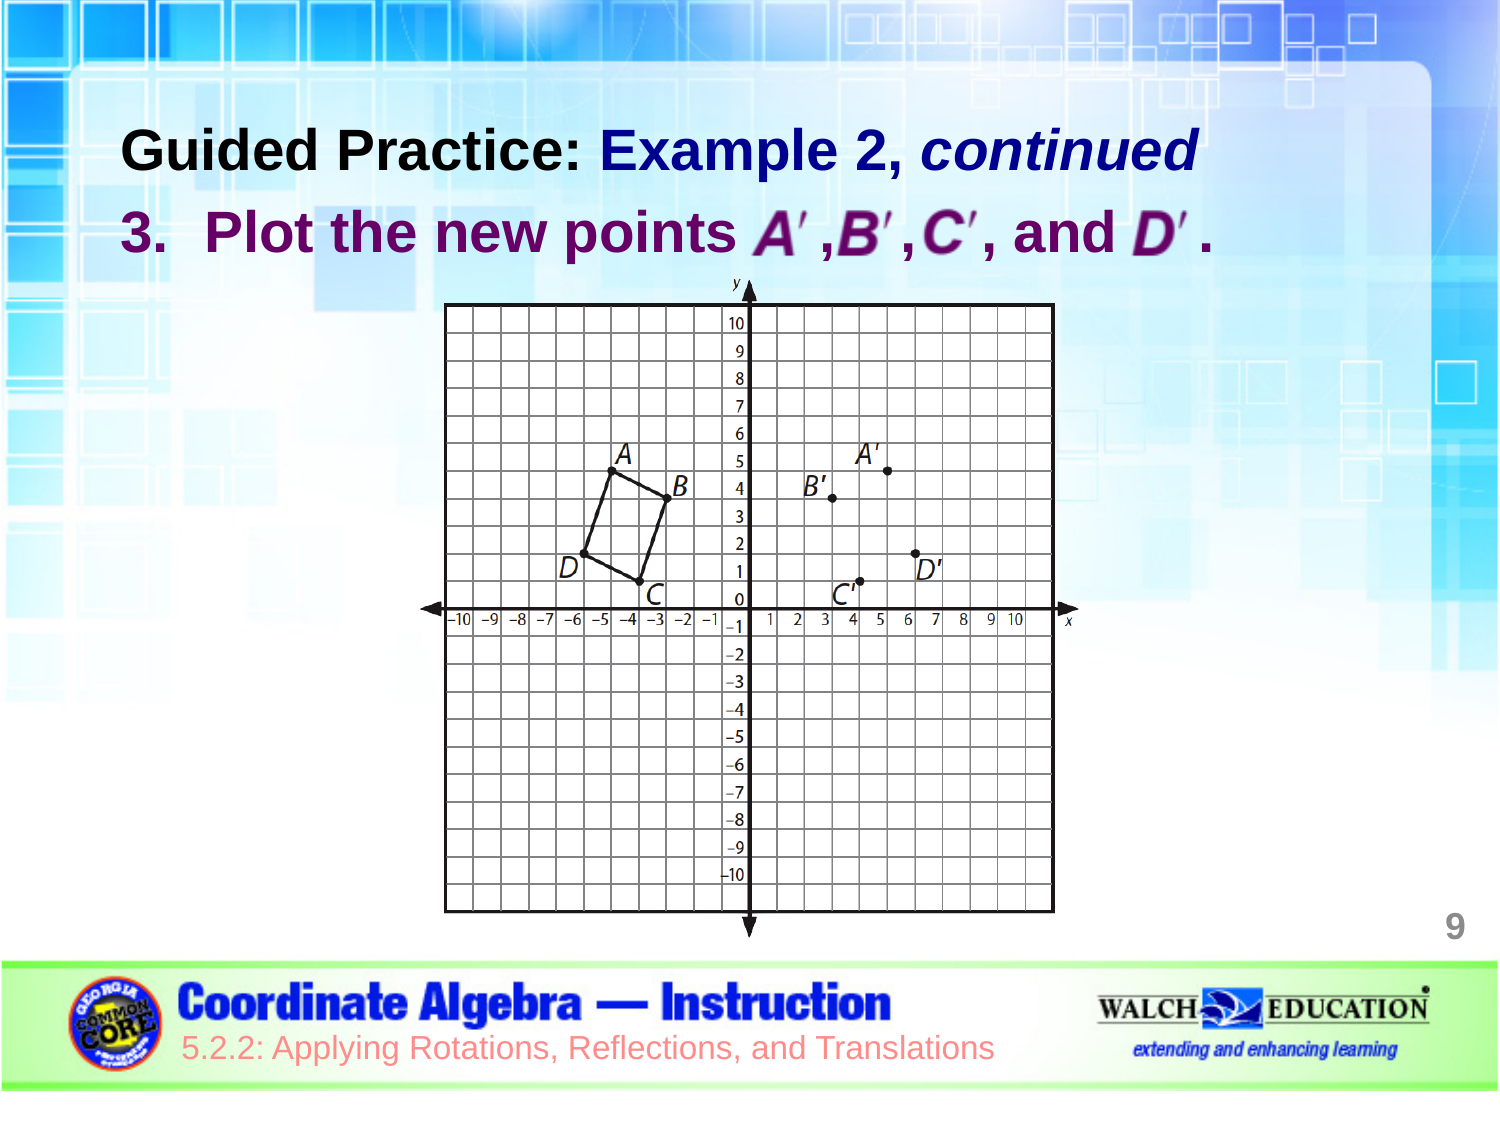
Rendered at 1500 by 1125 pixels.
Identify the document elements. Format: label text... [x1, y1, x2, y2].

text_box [1128, 205, 1191, 258]
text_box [919, 204, 979, 259]
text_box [833, 205, 896, 258]
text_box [748, 205, 811, 258]
subtitle Guided Practice: Example 2, continued Plot the new points , , , and . [105, 105, 1394, 925]
footer 5.2.2: Applying Rotations, Reflections, and Translations [166, 1024, 1080, 1069]
slide_number 9 [1361, 901, 1481, 949]
picture [1, 0, 1500, 1091]
